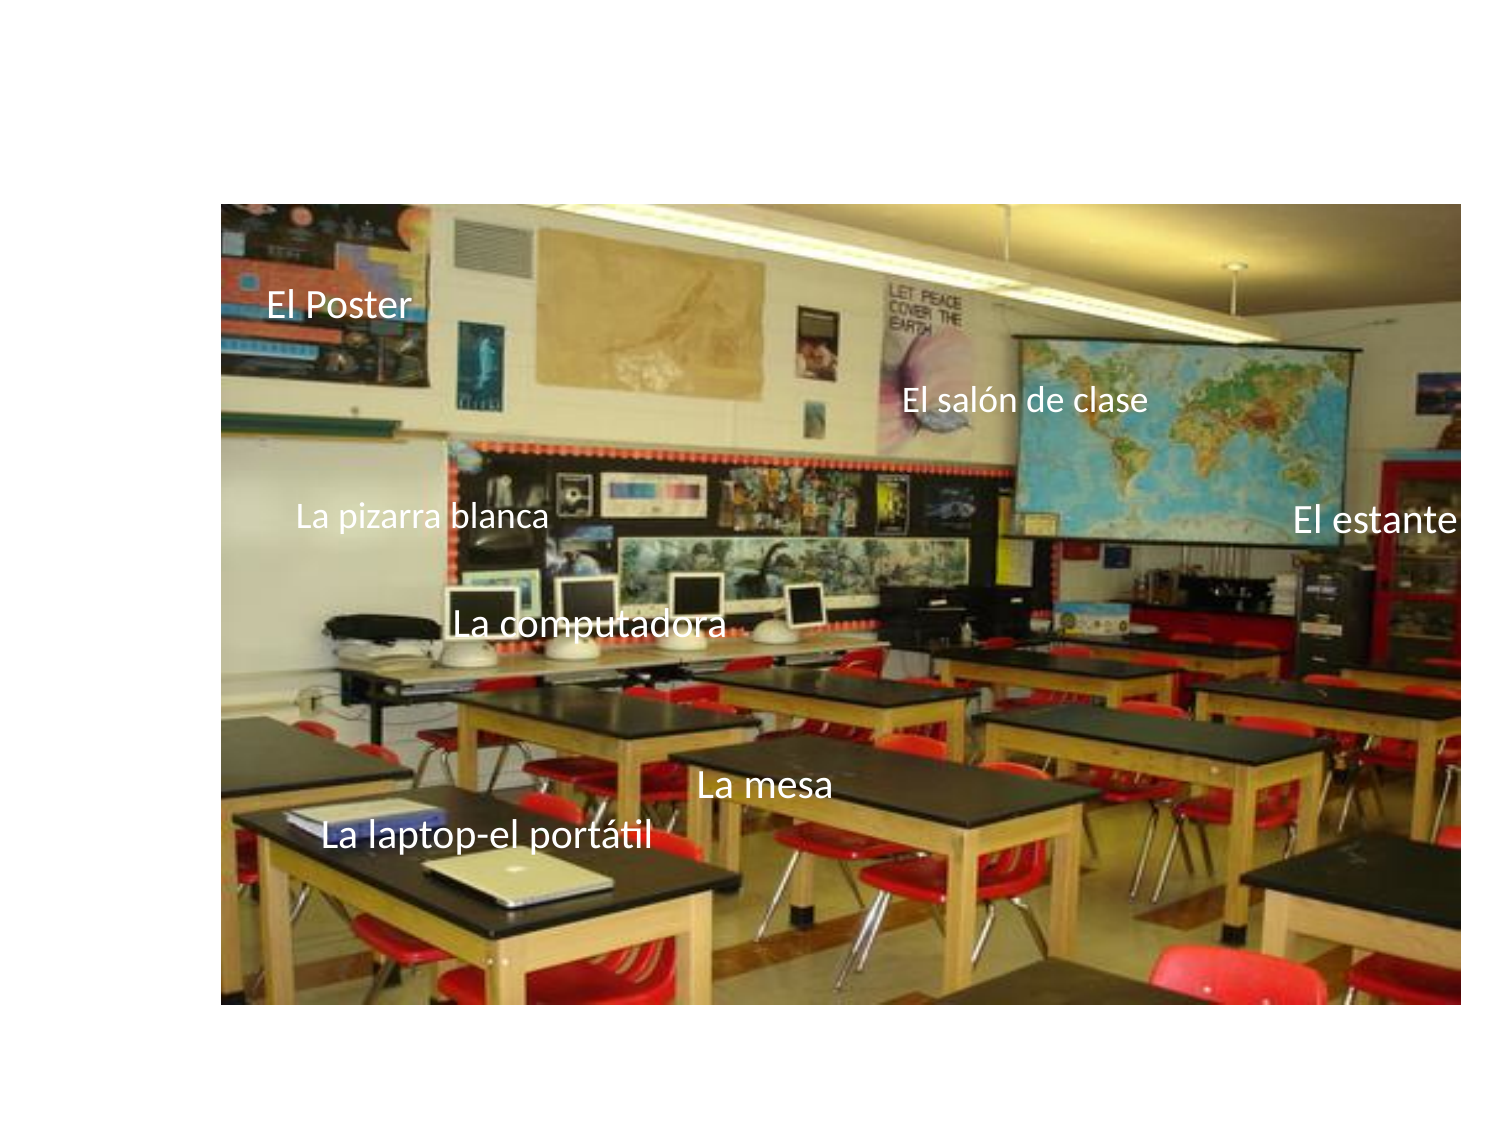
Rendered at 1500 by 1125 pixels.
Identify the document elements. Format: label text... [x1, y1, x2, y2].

text_box El estante [1466, 484, 1473, 549]
picture [220, 204, 1461, 1006]
